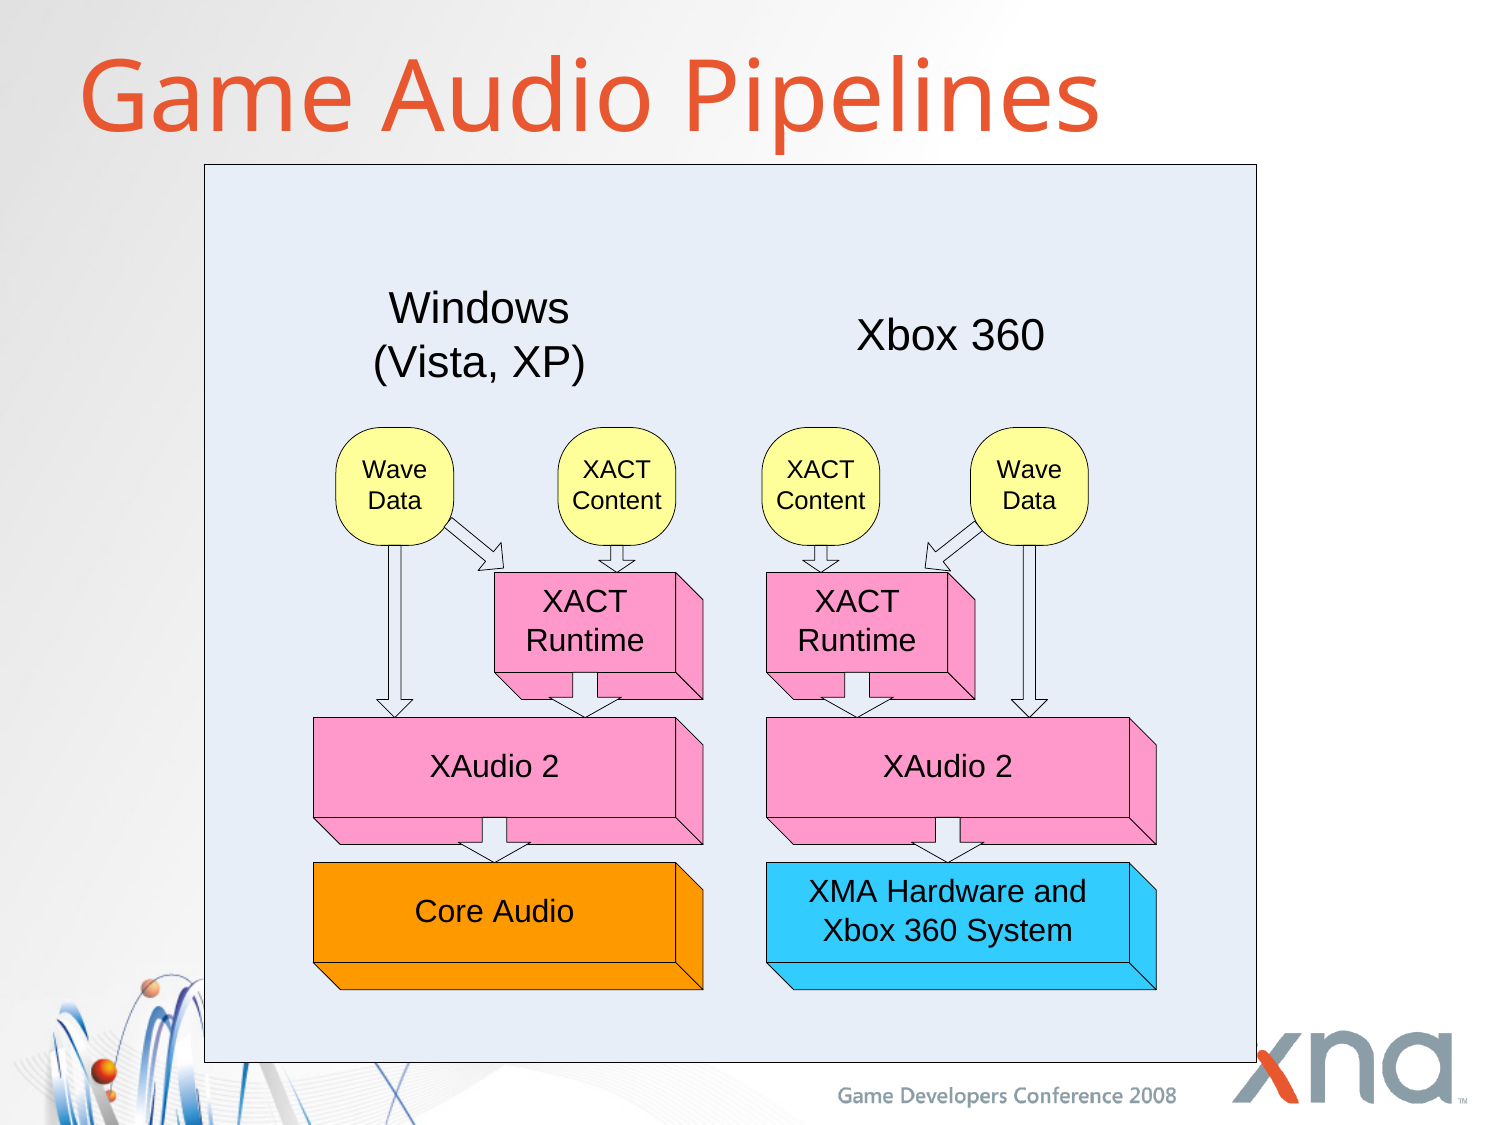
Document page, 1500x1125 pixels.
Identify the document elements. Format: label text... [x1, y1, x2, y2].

picture [0, 0, 1500, 1125]
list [199, 159, 1261, 1067]
title Game Audio Pipelines [61, 37, 1460, 161]
